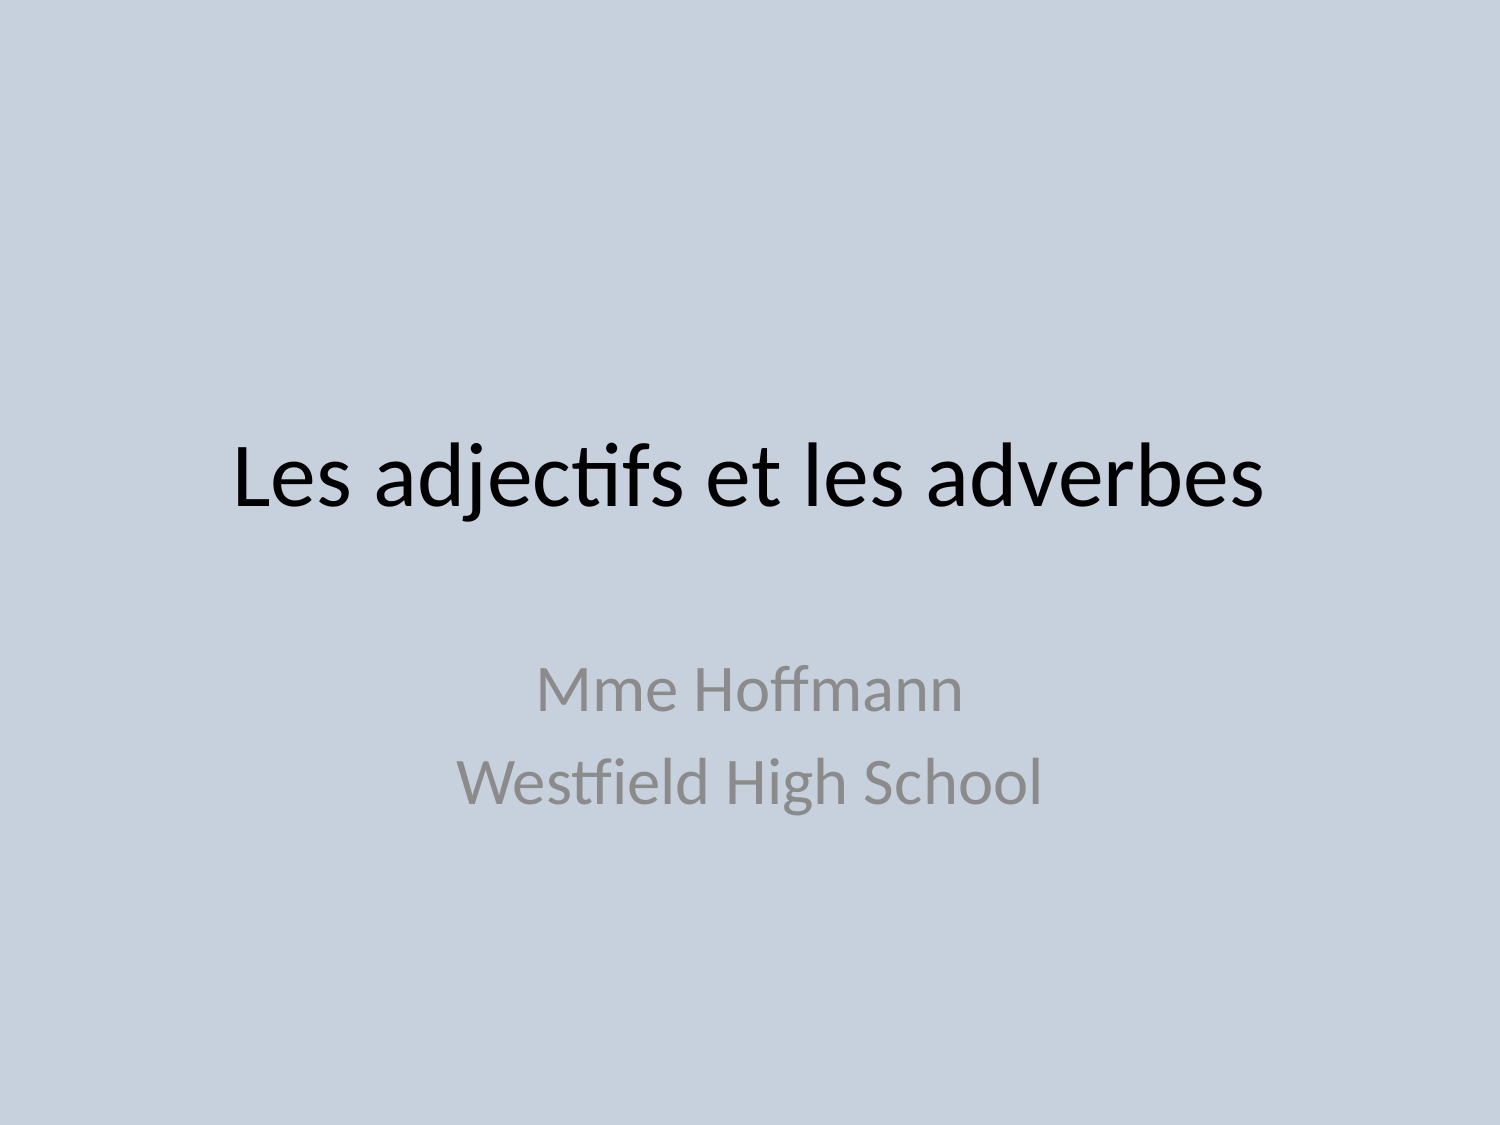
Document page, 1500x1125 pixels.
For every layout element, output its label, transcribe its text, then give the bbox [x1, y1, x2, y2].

subtitle Mme Hoffmann Westfield High School [225, 637, 1275, 925]
title Les adjectifs et les adverbes [112, 349, 1388, 591]
